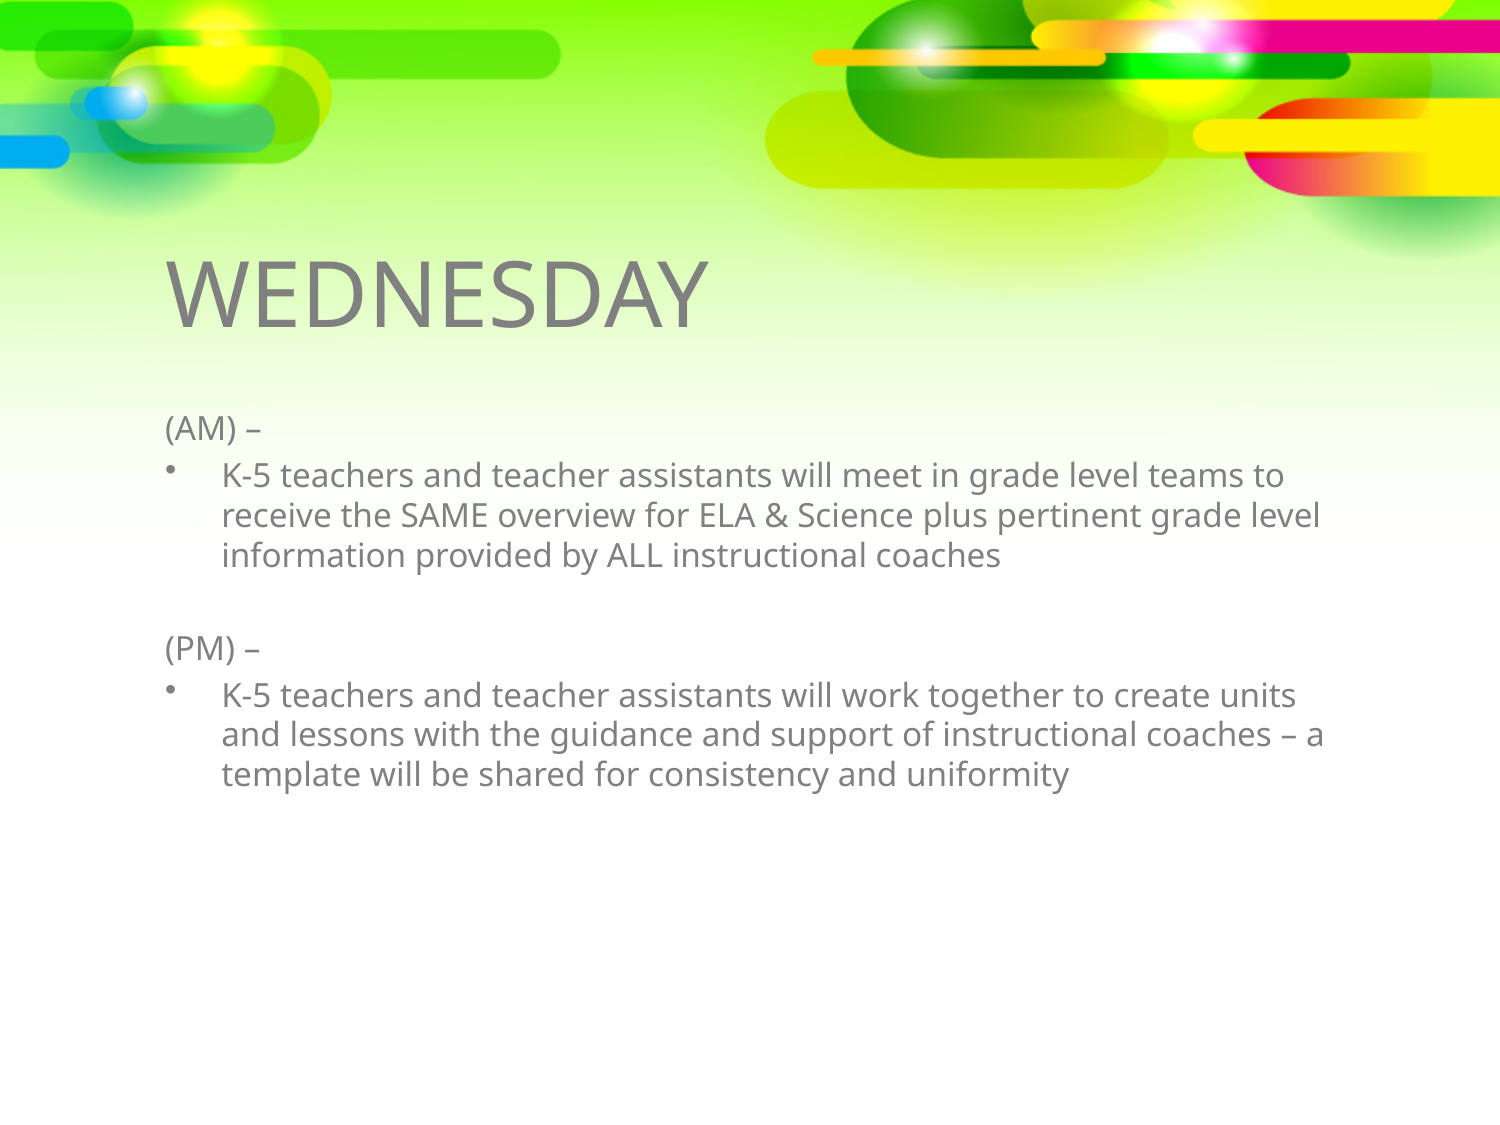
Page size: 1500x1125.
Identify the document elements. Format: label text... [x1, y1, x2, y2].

list (AM) – K-5 teachers and teacher assistants will meet in grade level teams to receive the SAME overview for ELA & Science plus pertinent grade level information provided by ALL instructional coaches (PM) – K-5 teachers and teacher assistants will work together to create units and lessons with the guidance and support of instructional coaches – a template will be shared for consistency and uniformity [150, 399, 1350, 1088]
picture [0, 0, 1500, 1125]
title WEDNESDAY [150, 232, 1350, 350]
